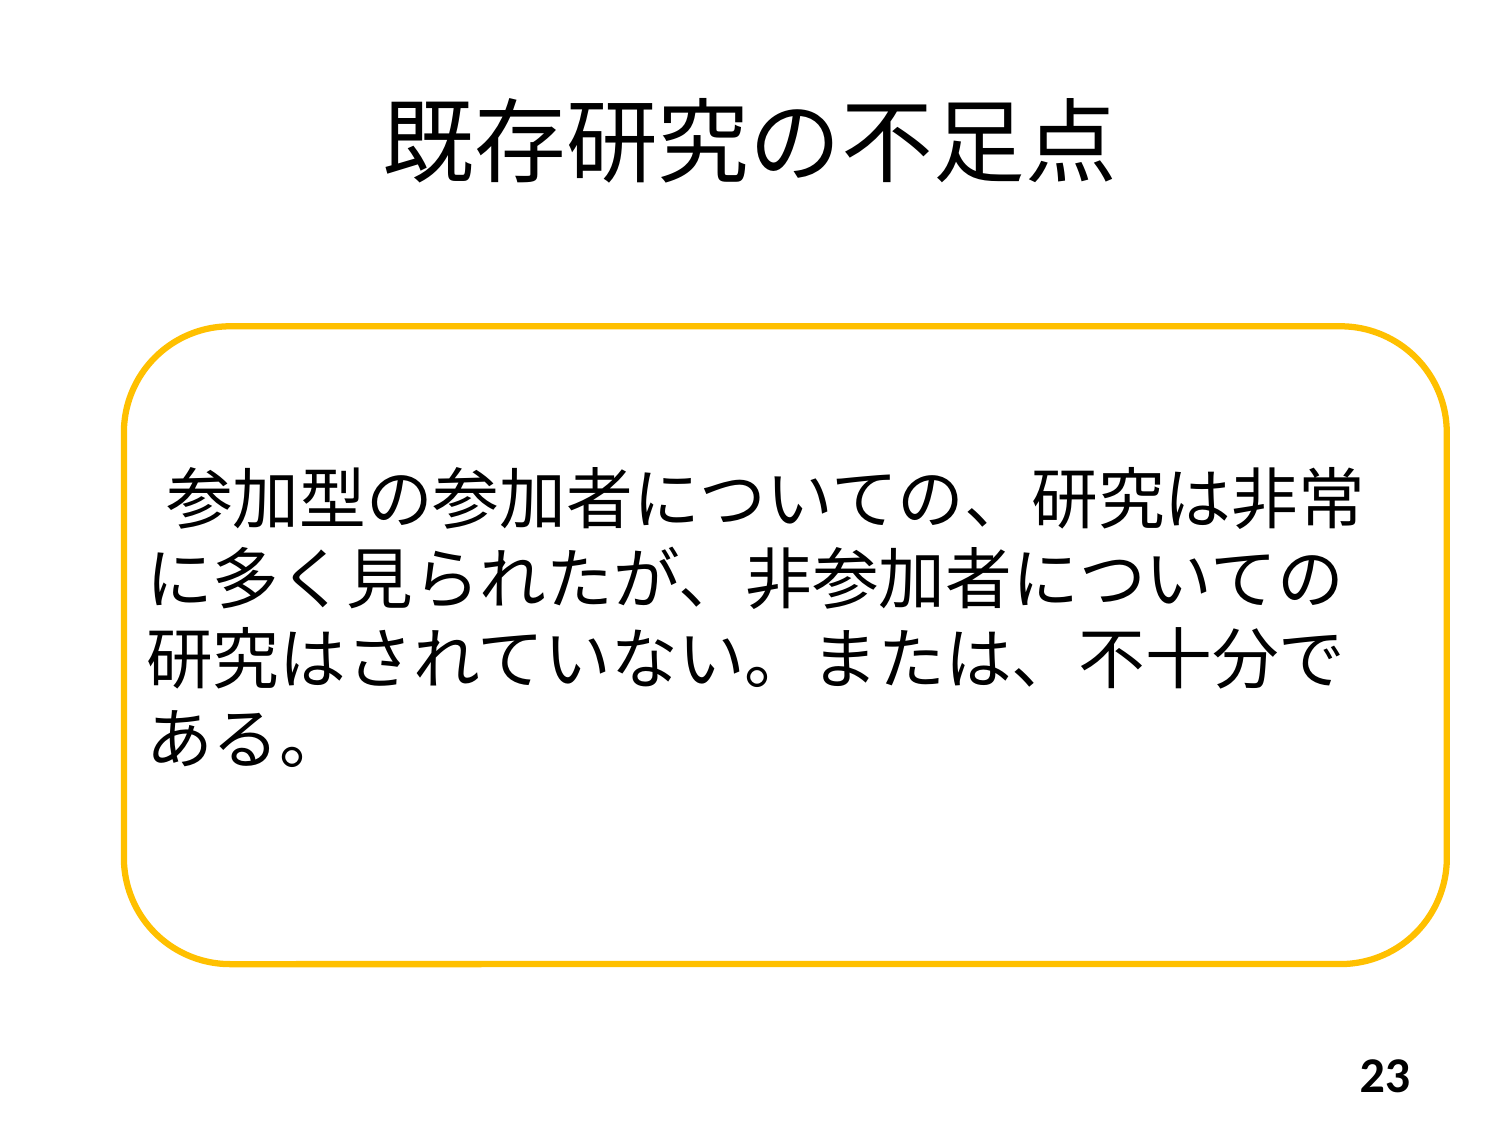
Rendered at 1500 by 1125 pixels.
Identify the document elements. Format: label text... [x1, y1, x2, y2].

slide_number 23 [1074, 1042, 1425, 1103]
title 既存研究の不足点 [75, 45, 1425, 233]
text_box [121, 324, 1449, 967]
list 参加型の参加者についての、研究は非常に多く見られたが、非参加者についての研究はされていない。または、不十分である。 [75, 262, 1425, 1005]
